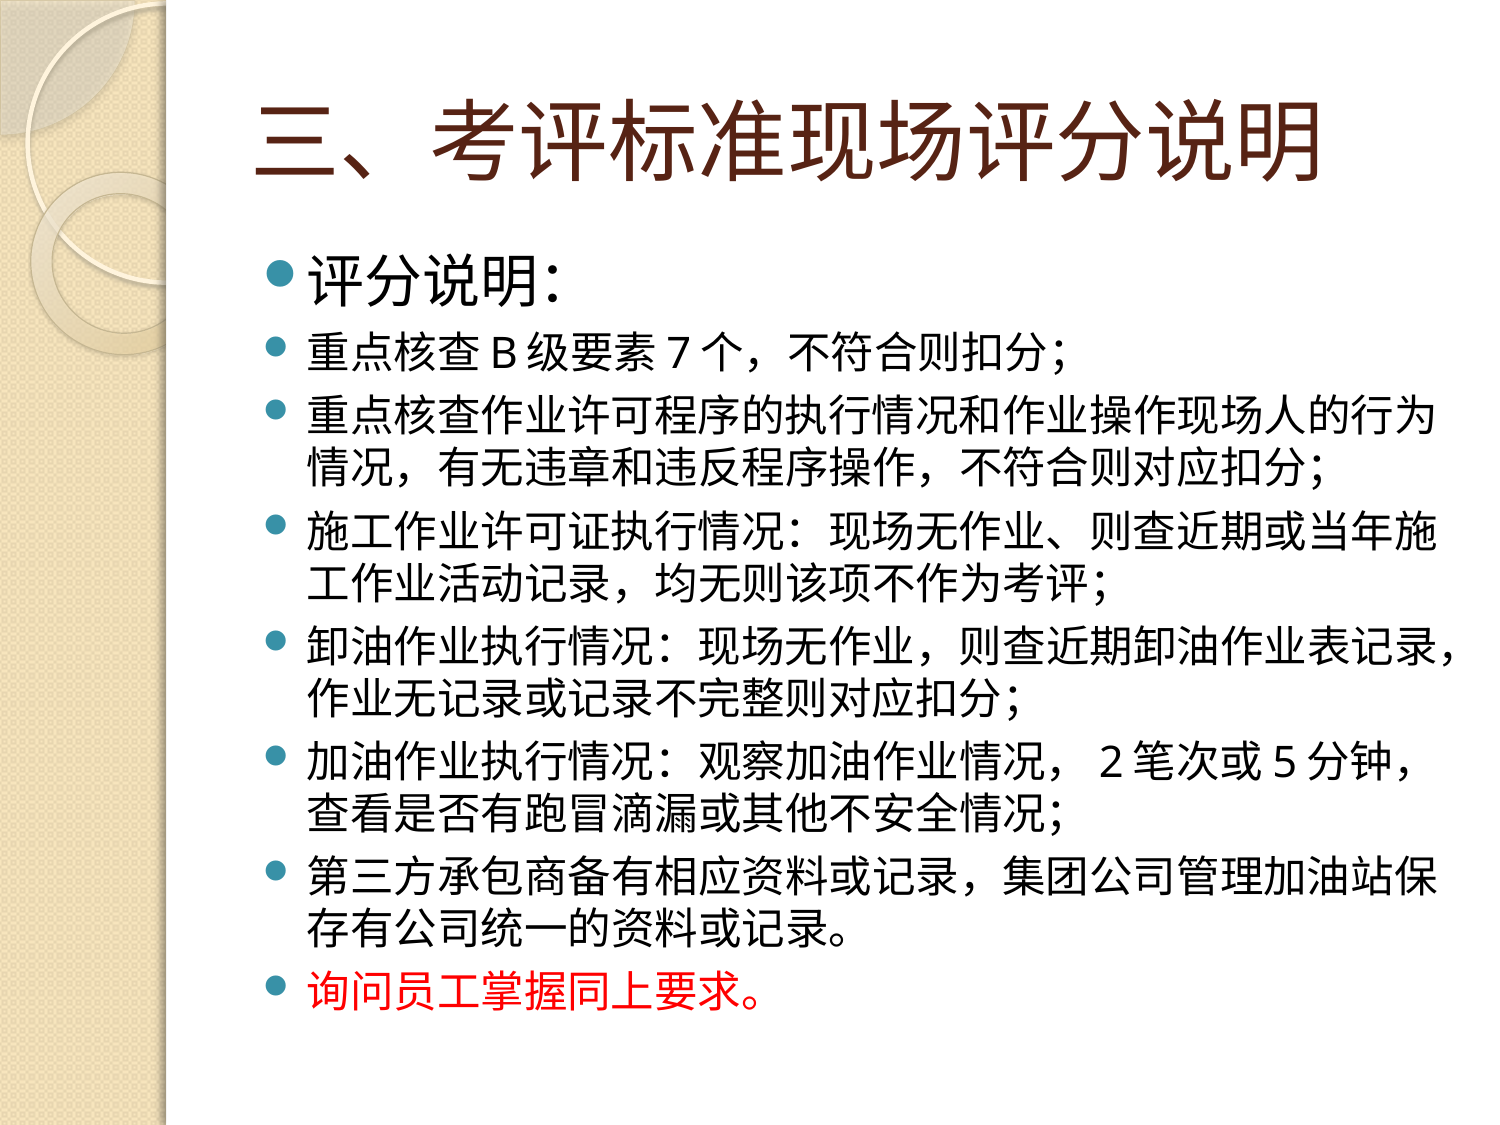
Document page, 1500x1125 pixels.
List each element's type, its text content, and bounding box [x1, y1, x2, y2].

title 三、考评标准现场评分说明 [235, 45, 1466, 233]
list 评分说明： 重点核查B级要素7个，不符合则扣分； 重点核查作业许可程序的执行情况和作业操作现场人的行为情况，有无违章和违反程序操作，不符合则对应扣分； 施工作业许可证执行情况：现场无作业、则查近期或当年施工作业活动记录，均无则该项不作为考评； 卸油作业执行情况：现场无作业，则查近期卸油作业表记录，作业无记录或记录不完整则对应扣分； 加油作业执行情况：观察加油作业情况，2笔次或5分钟，查看是否有跑冒滴漏或其他不安全情况； 第三方承包商备有相应资料或记录，集团公司管理加油站保存有公司统一的资料或记录。 询问员工掌握同上要求。 [235, 237, 1466, 1025]
